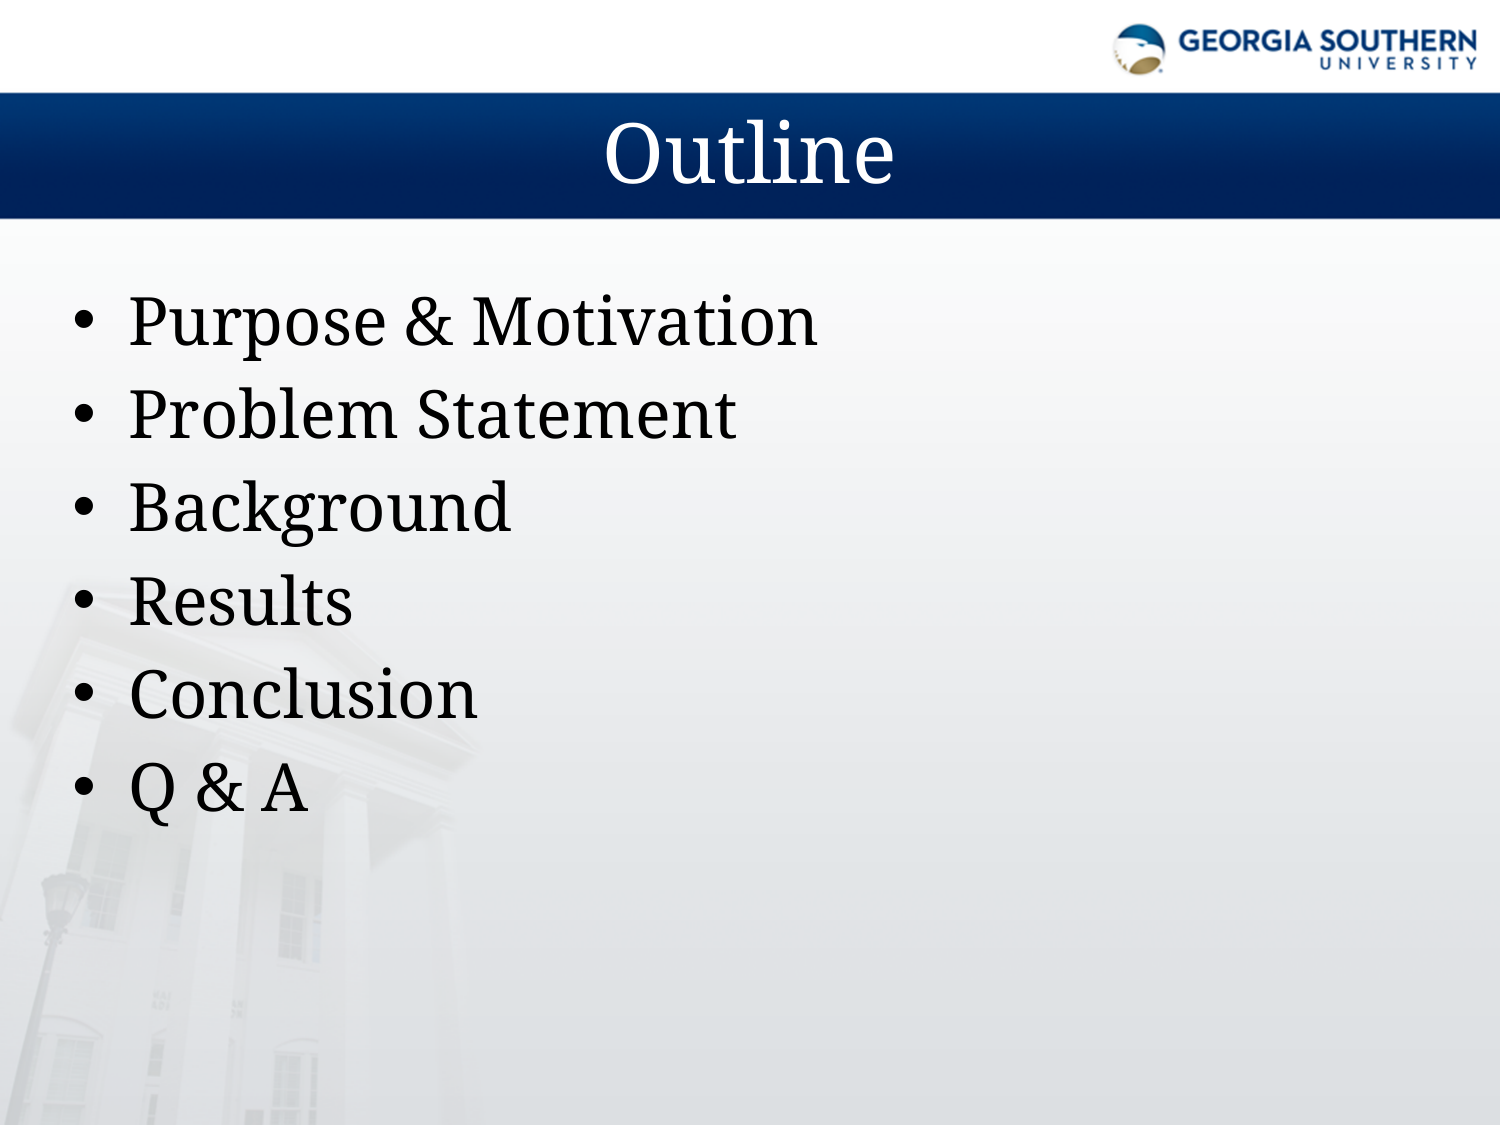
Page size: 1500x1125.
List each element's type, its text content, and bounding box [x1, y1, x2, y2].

picture [0, 0, 1500, 56]
title Outline [0, 56, 1500, 244]
text_box Purpose & Motivation Problem Statement Background Results Conclusion Q & A [57, 271, 1441, 833]
picture [0, 244, 1500, 1125]
